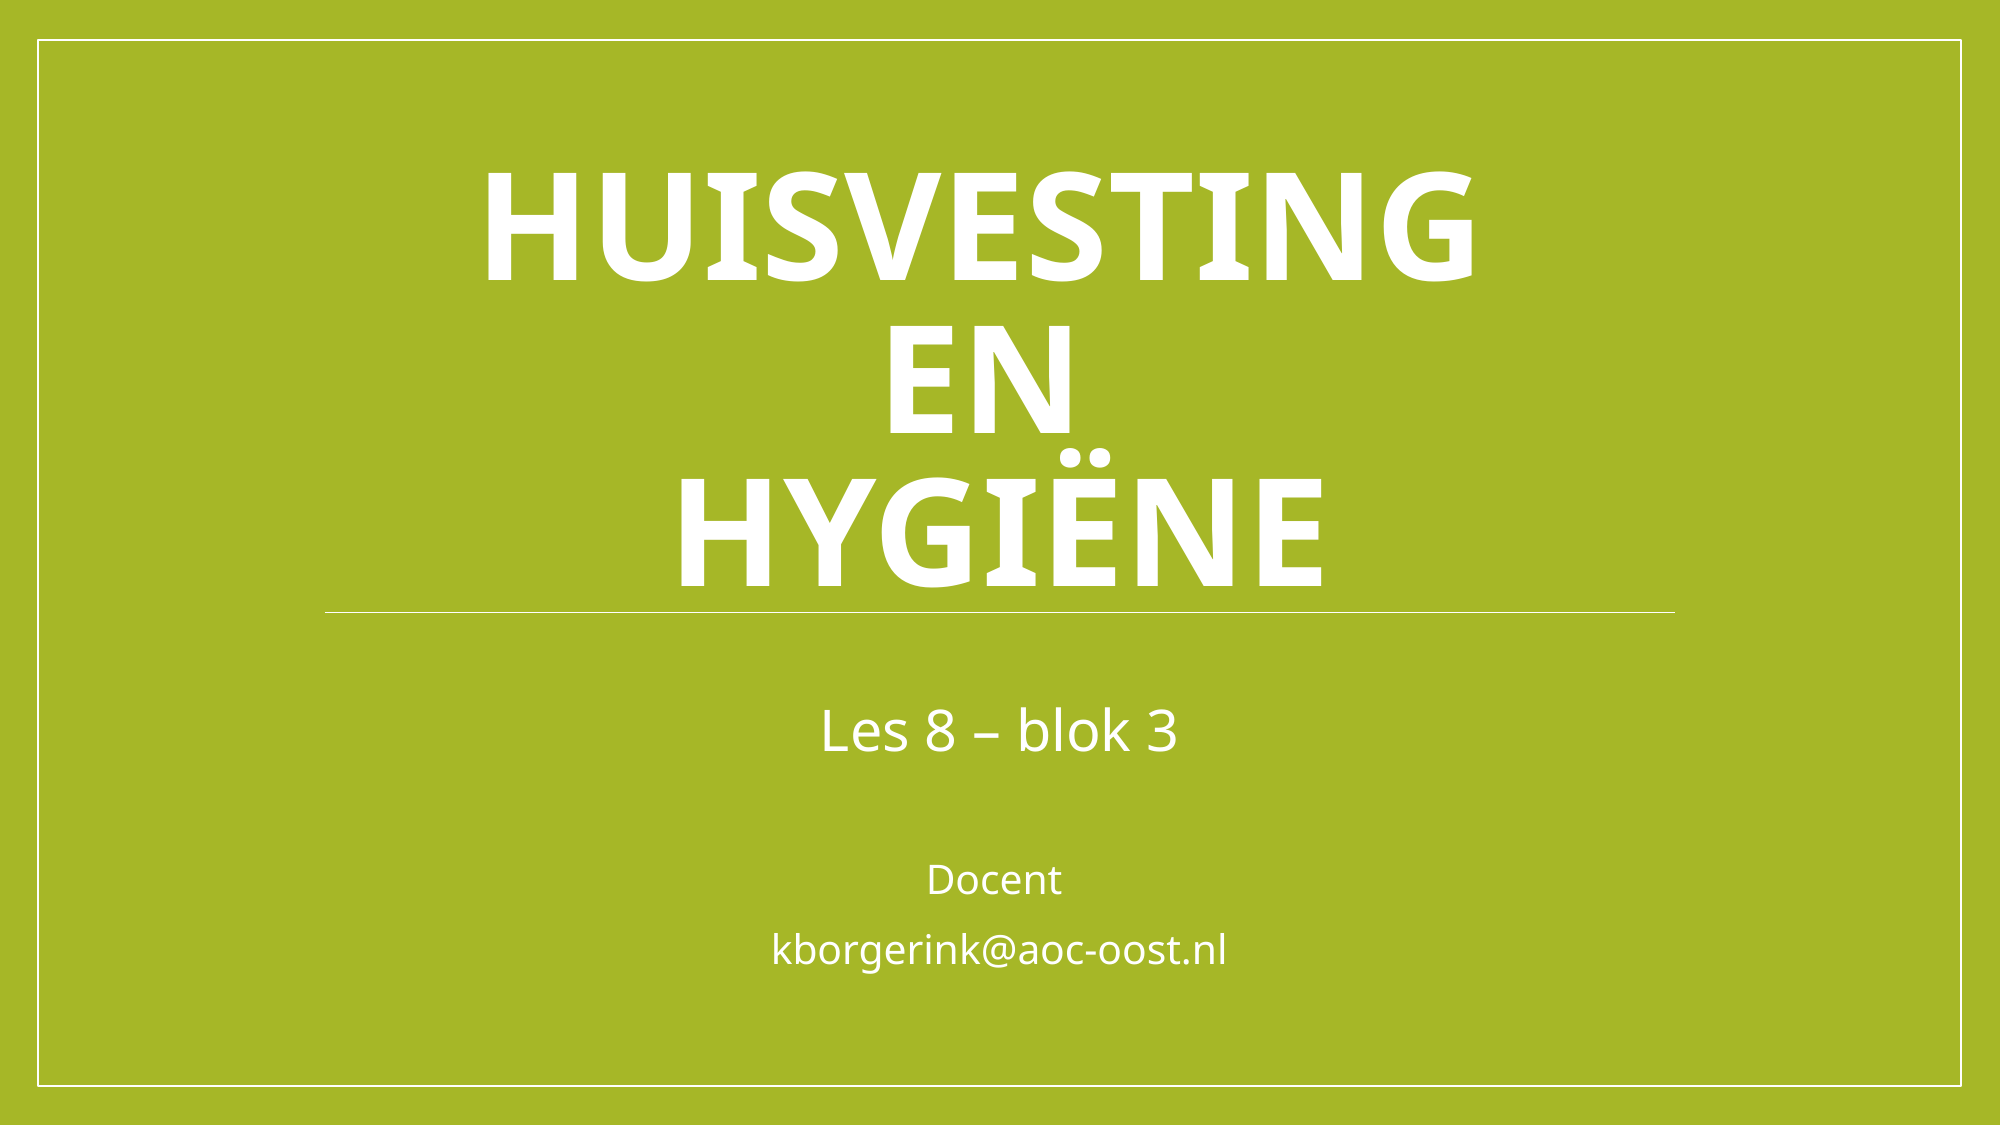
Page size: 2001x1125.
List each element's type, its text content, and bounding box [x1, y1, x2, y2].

title Huisvesting en Hygiëne [182, 144, 1818, 625]
subtitle Les 8 – blok 3 Docent kborgerink@aoc-oost.nl [280, 694, 1719, 982]
